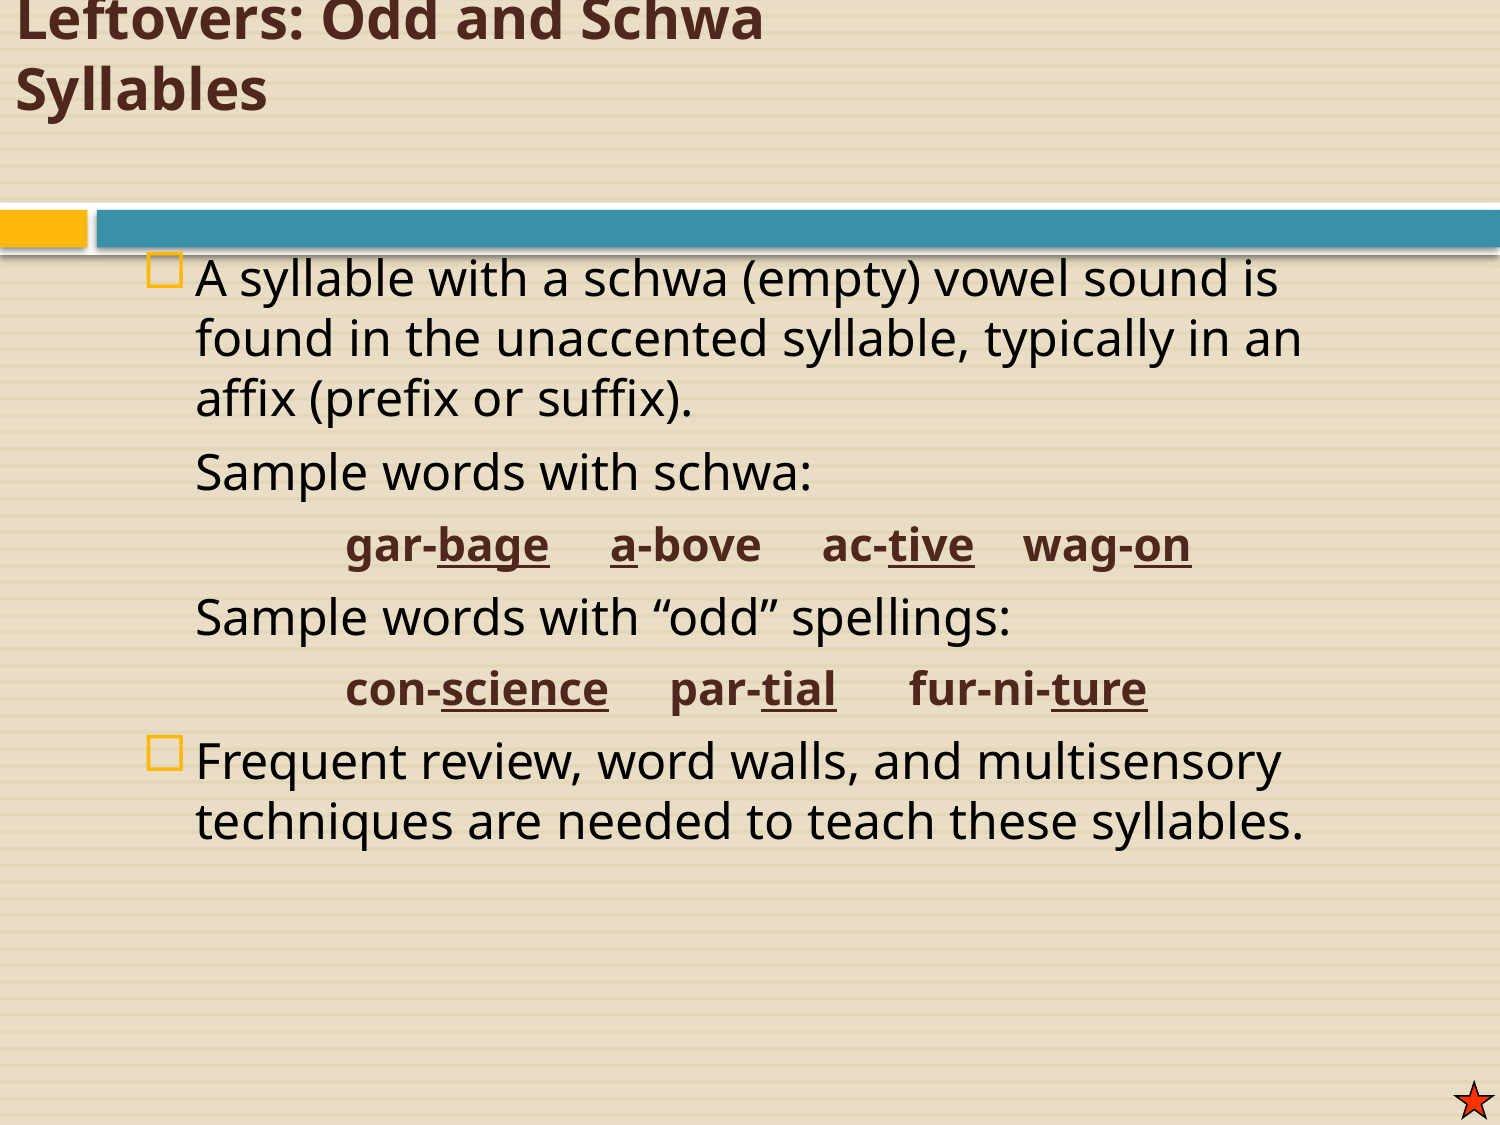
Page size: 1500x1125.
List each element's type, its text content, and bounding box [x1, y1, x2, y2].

list A syllable with a schwa (empty) vowel sound is found in the unaccented syllable, typically in an affix (prefix or suffix). Sample words with schwa: gar-bage a-bove ac-tive wag-on Sample words with “odd” spellings: con-science par-tial fur-ni-ture Frequent review, word walls, and multisensory techniques are needed to teach these syllables. [127, 238, 1353, 940]
title Leftovers: Odd and Schwa Syllables [0, 0, 1051, 104]
text_box [1455, 1082, 1493, 1118]
